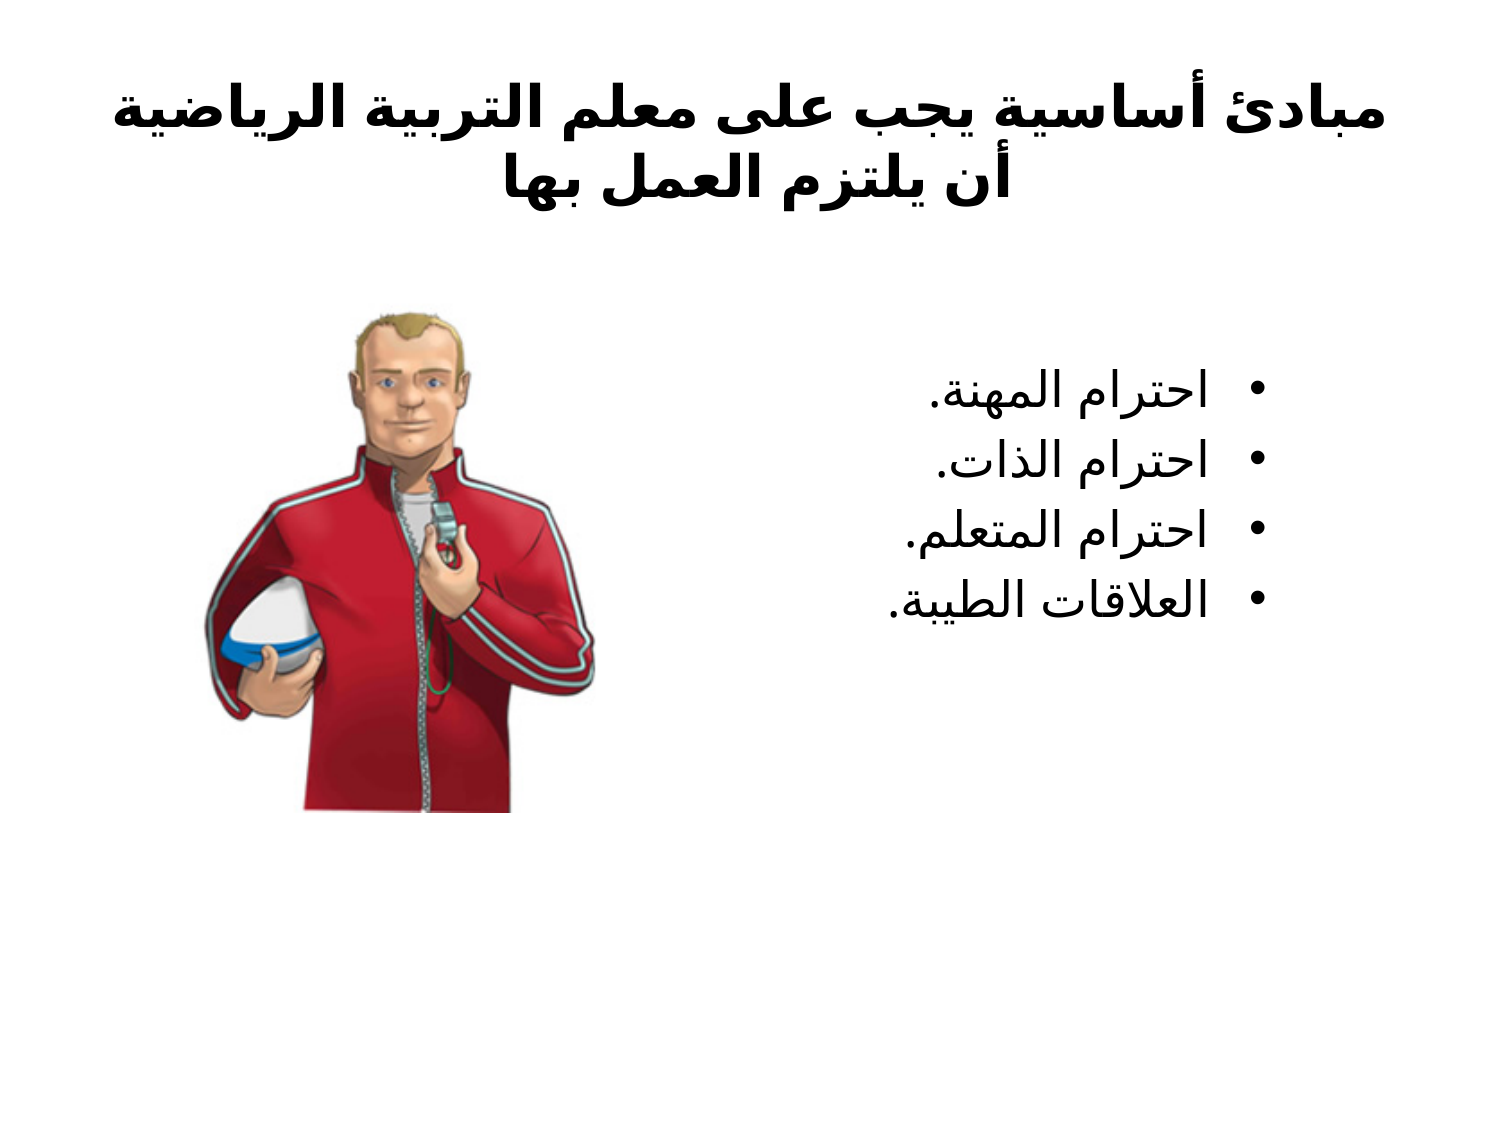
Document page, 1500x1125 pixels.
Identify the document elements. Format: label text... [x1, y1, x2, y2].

list احترام المهنة. احترام الذات. احترام المتعلم. العلاقات الطيبة. [773, 349, 1282, 951]
title مبادئ أساسية يجب على معلم التربية الرياضية أن يلتزم العمل بها [75, 45, 1425, 233]
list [194, 290, 599, 813]
